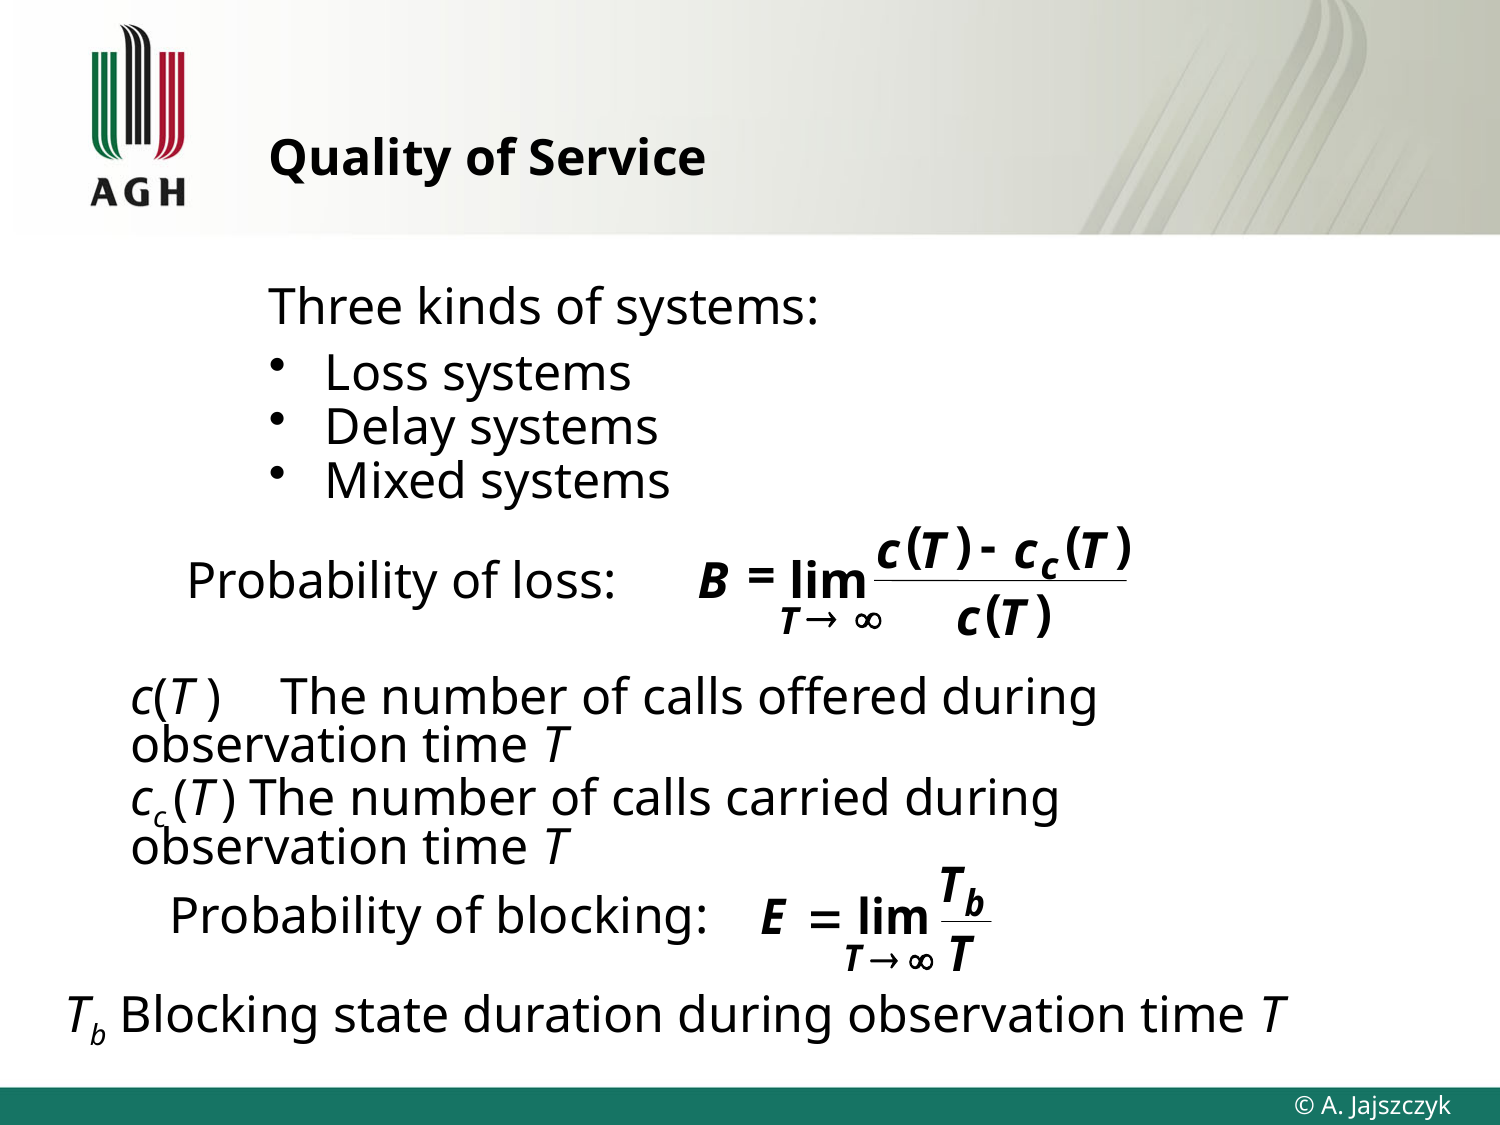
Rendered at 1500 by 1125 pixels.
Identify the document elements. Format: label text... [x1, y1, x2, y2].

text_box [693, 511, 1138, 647]
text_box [759, 864, 995, 976]
text_box Probability of blocking: [154, 883, 724, 952]
list Three kinds of systems: Loss systems Delay systems Mixed systems [253, 267, 1425, 1005]
text_box Probability of loss: [171, 548, 632, 617]
text_box c(T ) The number of calls offered during observation time T cc (T ) The number of calls carried during observation time T [115, 668, 1399, 882]
title Quality of Service [253, 78, 1425, 233]
text_box Tb Blocking state duration during observation time T [49, 975, 1417, 1059]
picture [0, 0, 1500, 1125]
